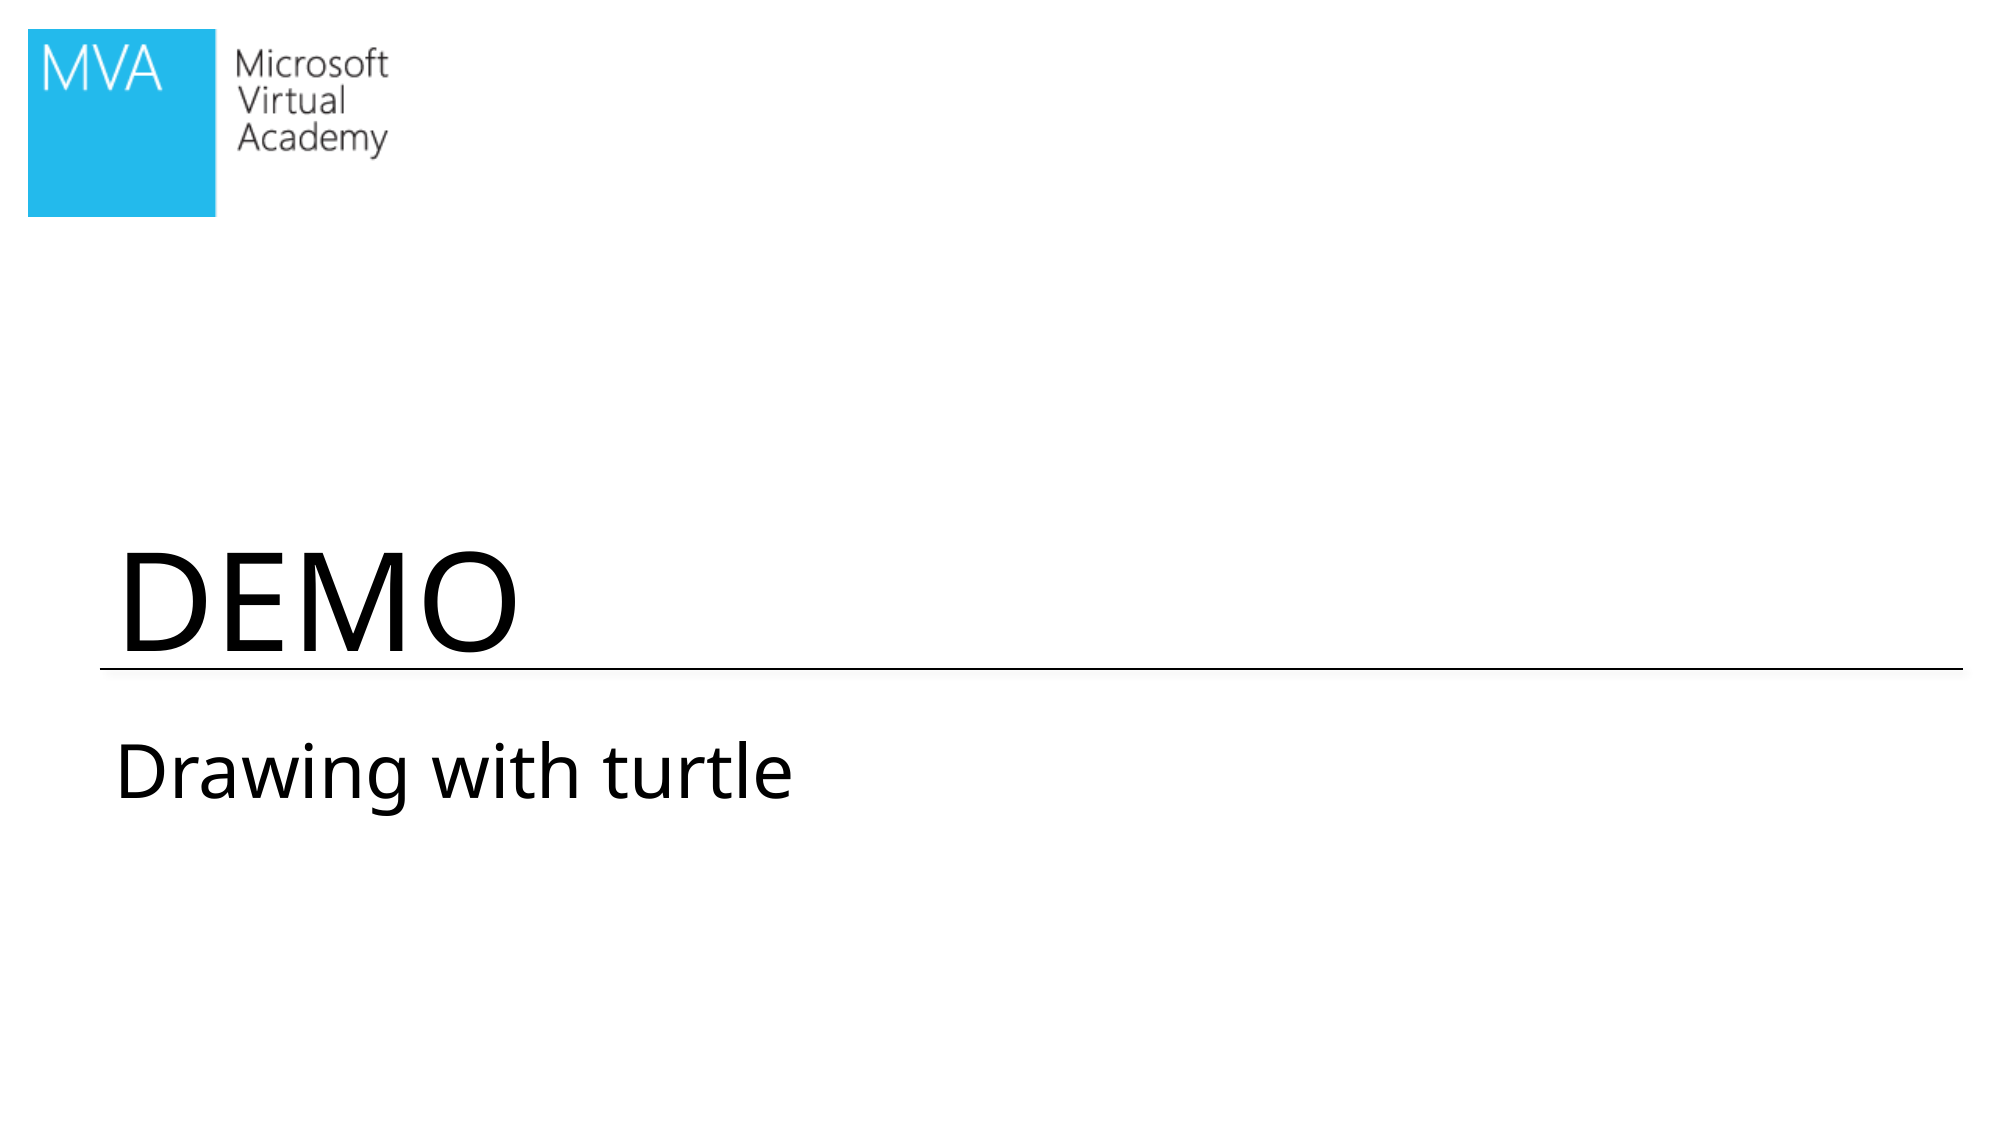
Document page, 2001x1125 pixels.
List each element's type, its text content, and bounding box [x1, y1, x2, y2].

picture [28, 29, 497, 217]
title Drawing with turtle [99, 733, 1976, 1009]
